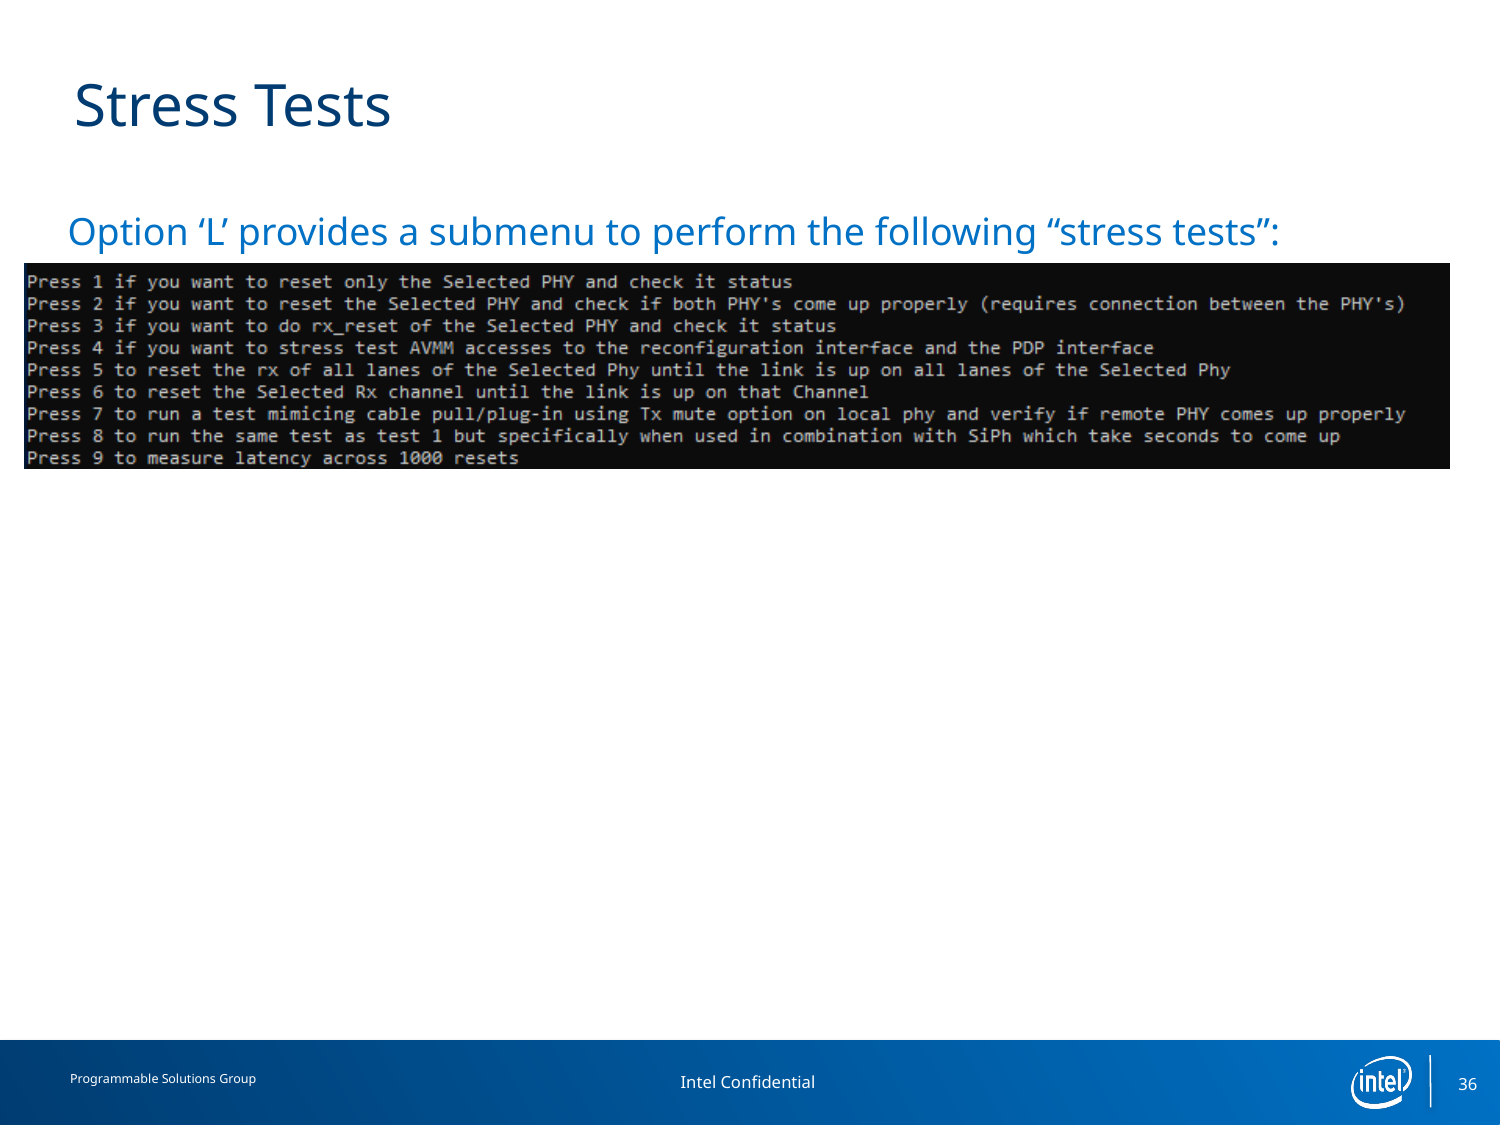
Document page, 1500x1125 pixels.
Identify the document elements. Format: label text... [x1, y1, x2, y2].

list Option ‘L’ provides a submenu to perform the following “stress tests”: [67, 208, 1463, 1034]
picture [24, 263, 1451, 469]
slide_number 36 [1127, 1055, 1478, 1116]
title Stress Tests [74, 67, 1425, 208]
